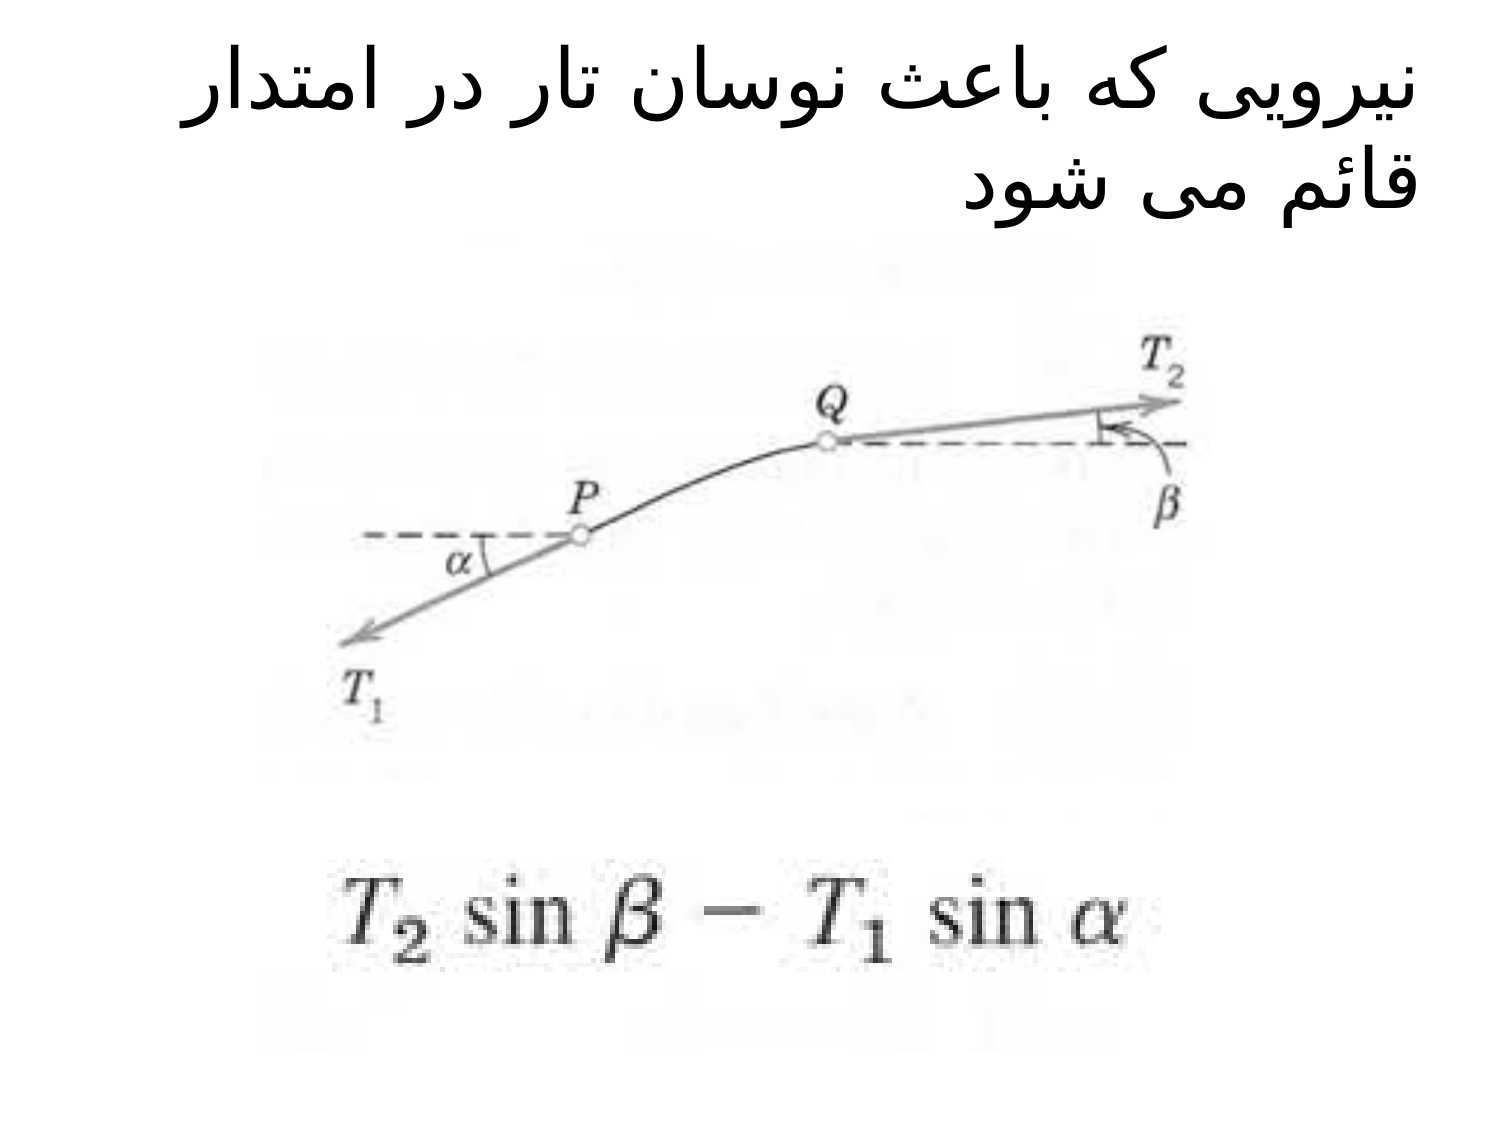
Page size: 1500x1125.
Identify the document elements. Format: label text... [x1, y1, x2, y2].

picture [262, 812, 1161, 1053]
picture [262, 237, 1287, 781]
title نیرویی که باعث نوسان تار در امتدار قائم می شود [87, 62, 1438, 188]
